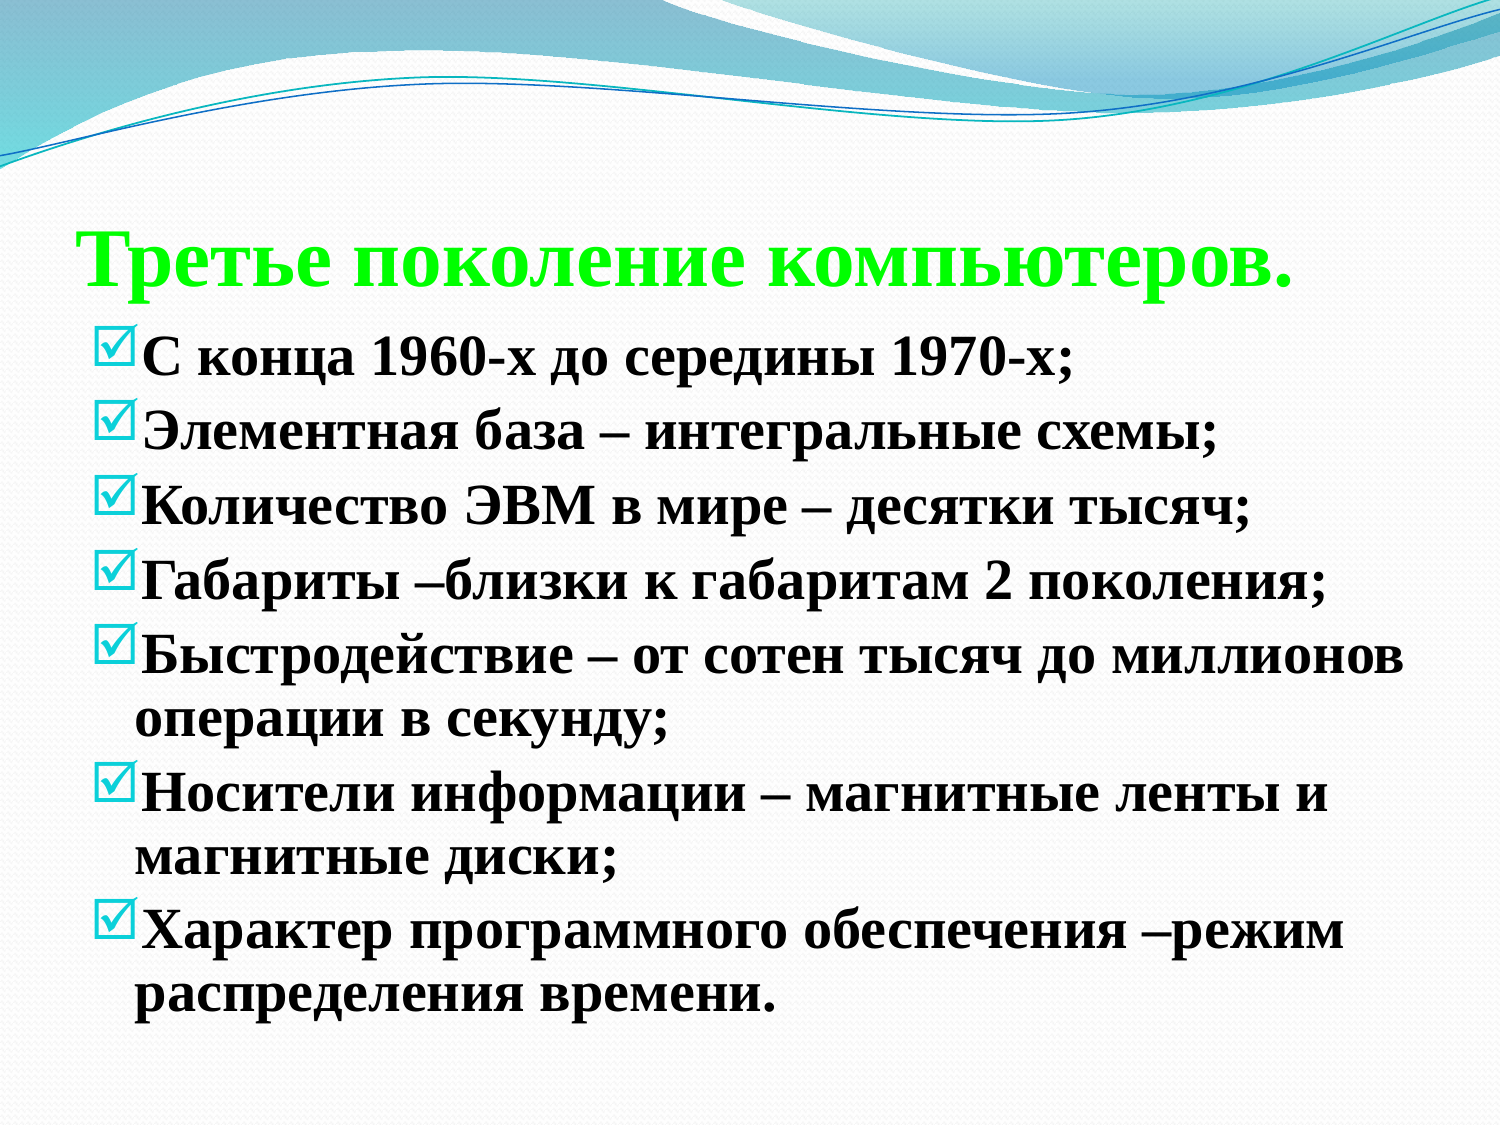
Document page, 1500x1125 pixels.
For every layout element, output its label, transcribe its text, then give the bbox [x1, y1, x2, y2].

list С конца 1960-х до середины 1970-х; Элементная база – интегральные схемы; Количество ЭВМ в мире – десятки тысяч; Габариты –близки к габаритам 2 поколения; Быстродействие – от сотен тысяч до миллионов операции в секунду; Носители информации – магнитные ленты и магнитные диски; Характер программного обеспечения –режим распределения времени. [74, 317, 1426, 1038]
title Третье поколение компьютеров. [74, 115, 1426, 304]
